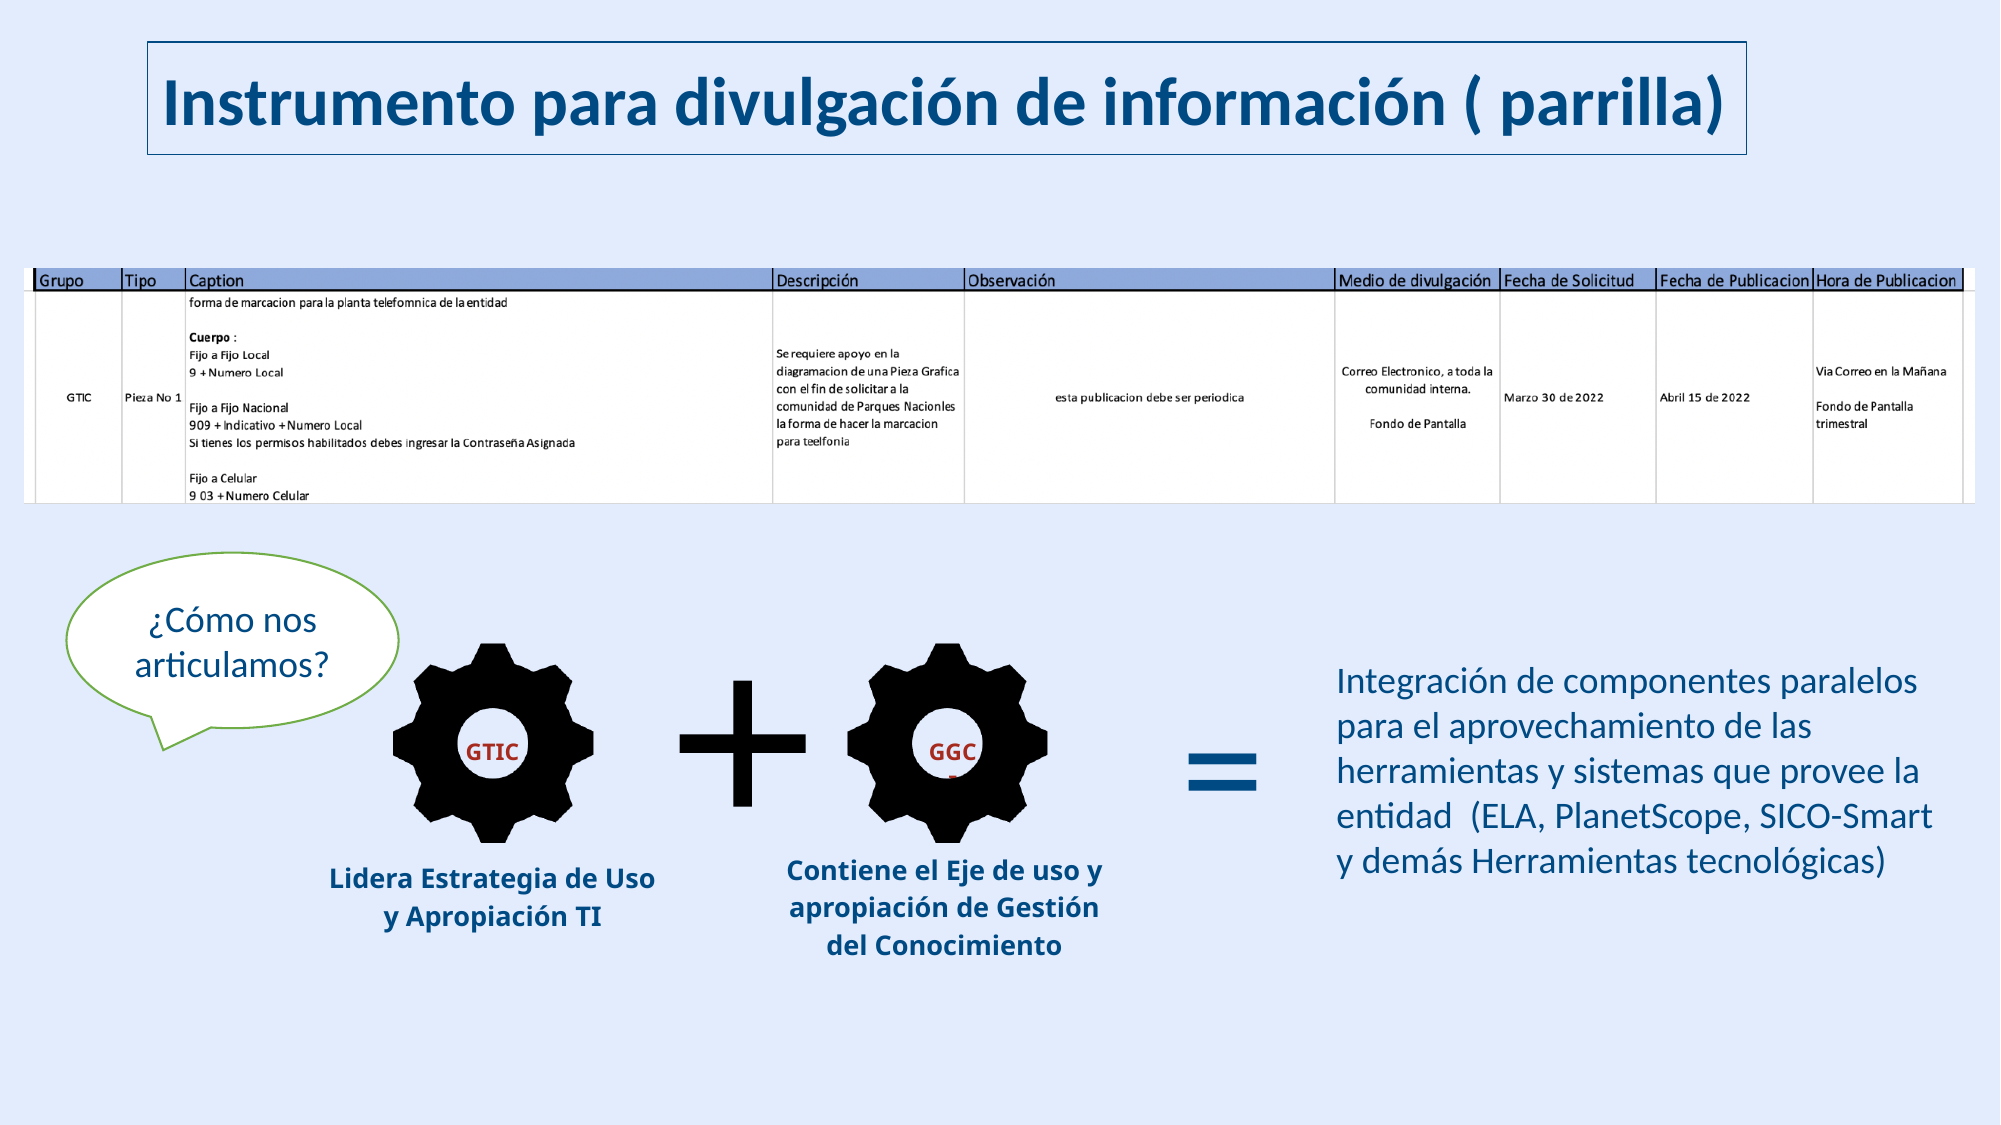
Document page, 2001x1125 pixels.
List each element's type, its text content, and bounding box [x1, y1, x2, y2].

text_box Integración de componentes paralelos para el aprovechamiento de las herramientas y sistemas que provee la entidad (ELA, PlanetScope, SICO-Smart y demás Herramientas tecnológicas) [1321, 641, 1967, 897]
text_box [757, 713, 1132, 981]
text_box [305, 713, 680, 952]
text_box ¿Cómo nos articulamos? [66, 552, 381, 751]
text_box = [1165, 651, 1287, 867]
picture [351, 602, 634, 885]
picture [667, 602, 1089, 885]
text_box Instrumento para divulgación de información ( parrilla) [147, 42, 1747, 155]
picture [24, 268, 1976, 504]
